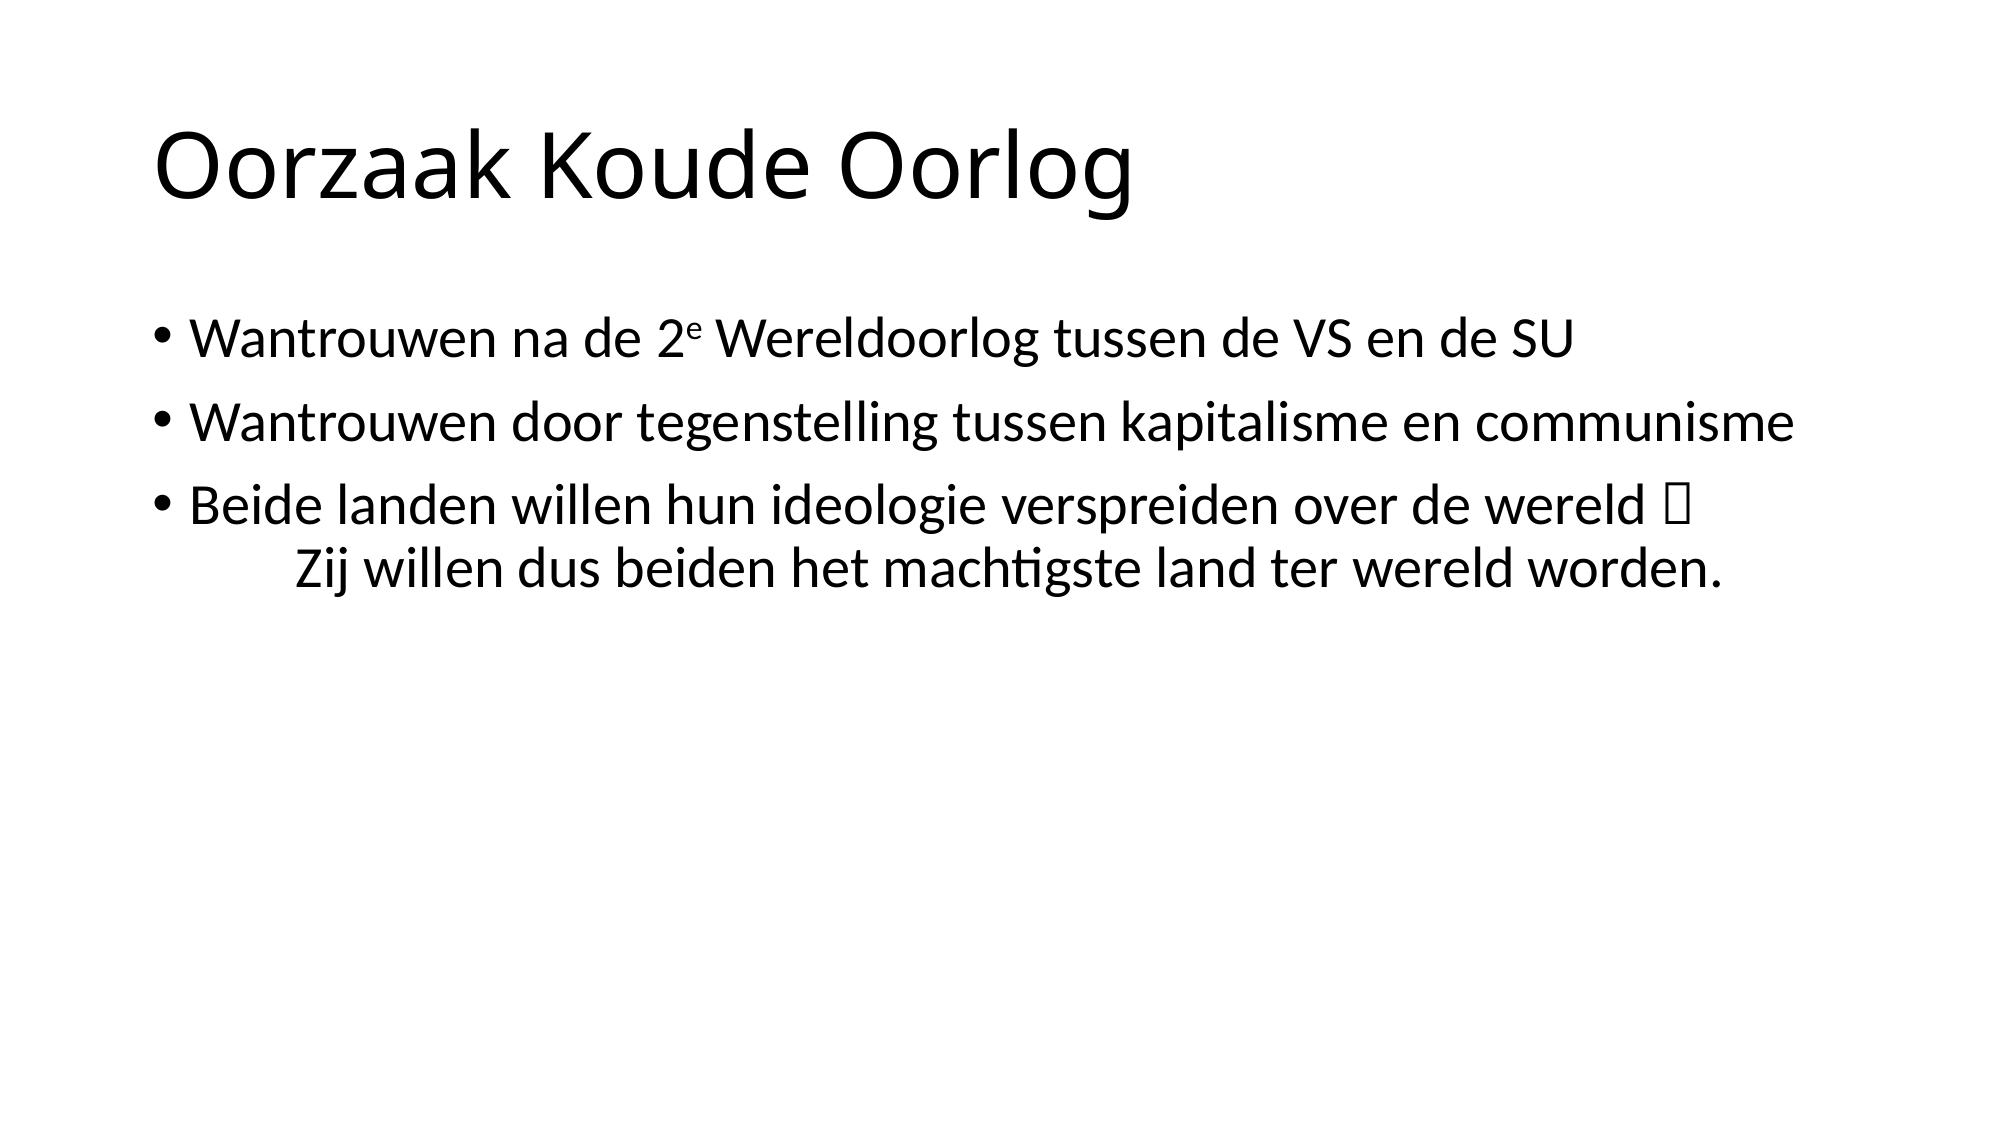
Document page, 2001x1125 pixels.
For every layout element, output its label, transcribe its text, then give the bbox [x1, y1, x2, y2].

title Oorzaak Koude Oorlog [137, 59, 1863, 278]
list Wantrouwen na de 2e Wereldoorlog tussen de VS en de SU Wantrouwen door tegenstelling tussen kapitalisme en communisme Beide landen willen hun ideologie verspreiden over de wereld  Zij willen dus beiden het machtigste land ter wereld worden. [137, 299, 1863, 1014]
